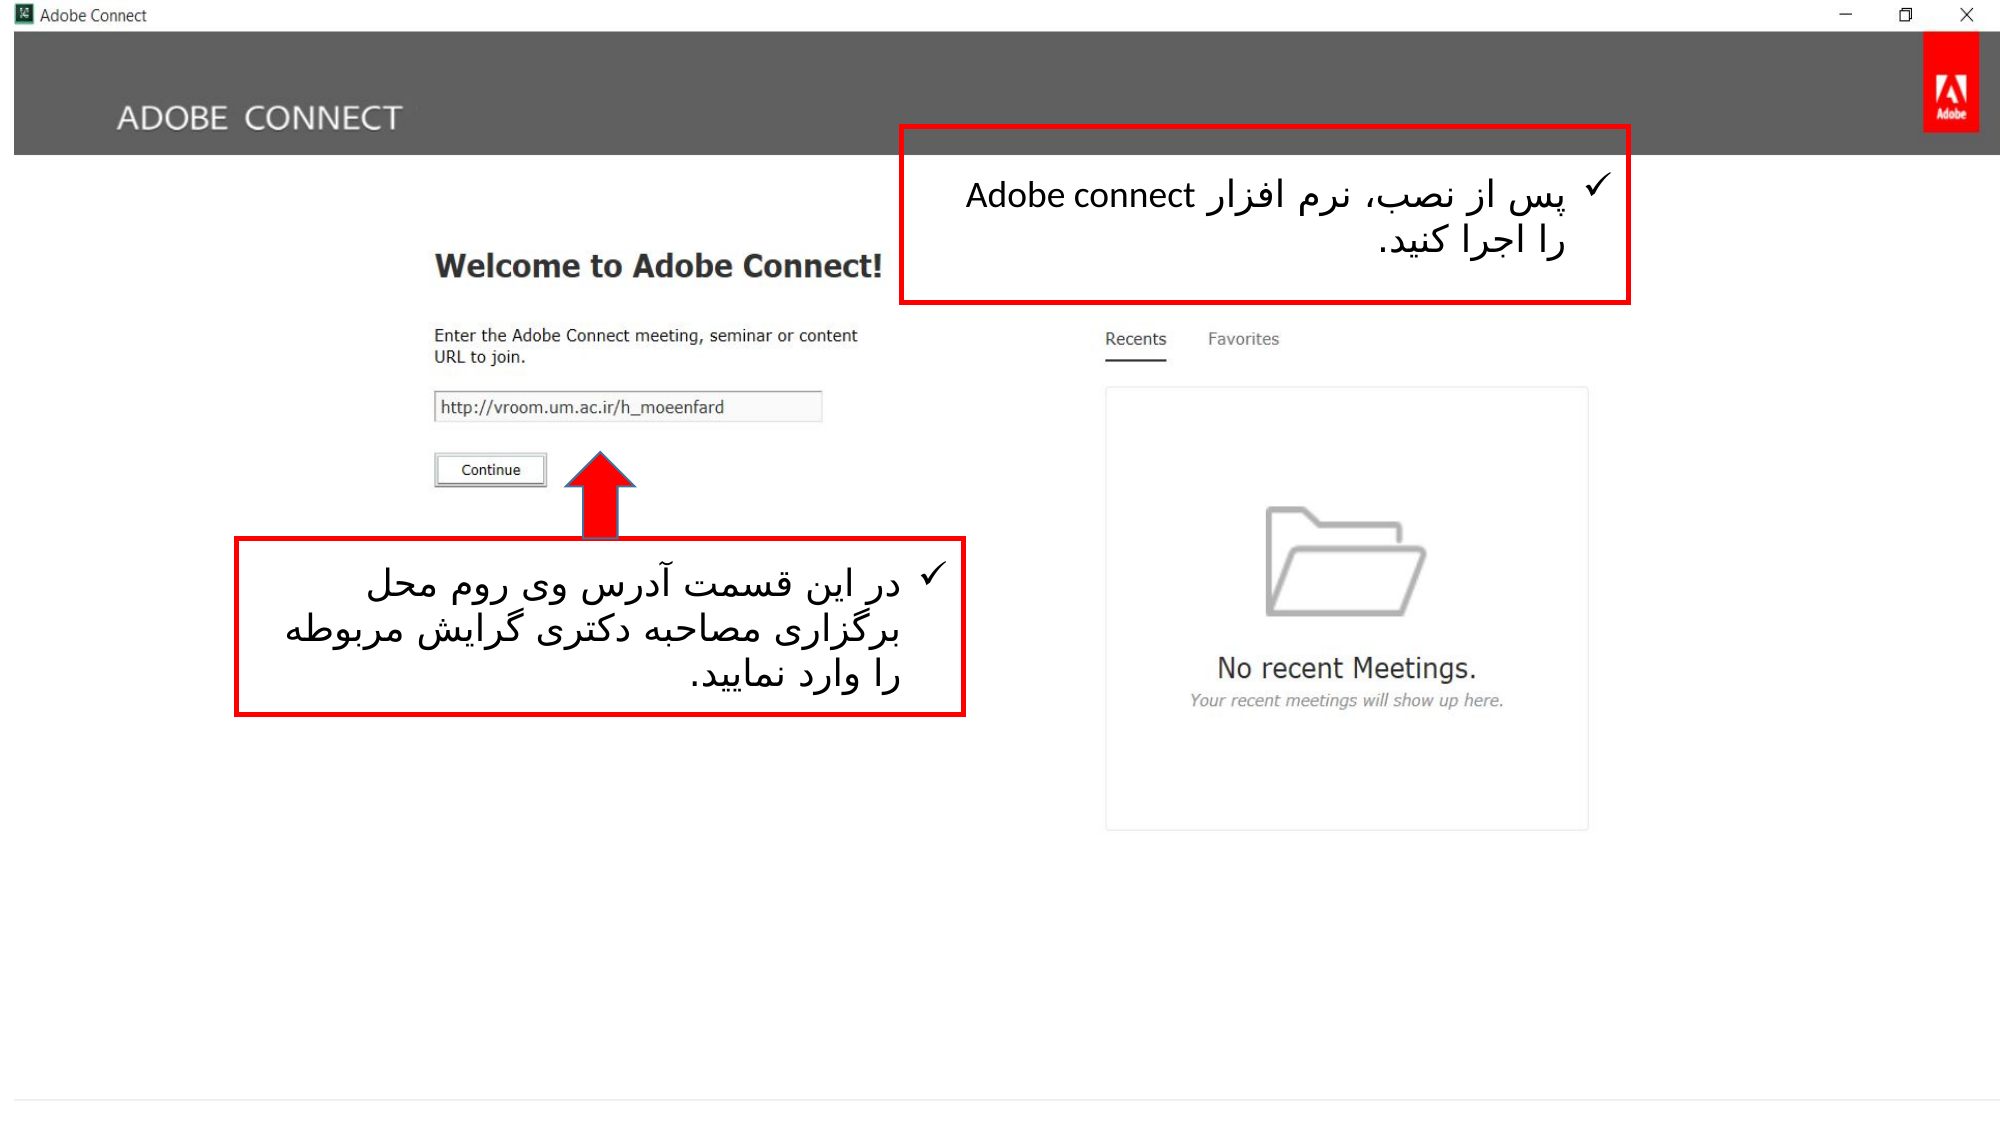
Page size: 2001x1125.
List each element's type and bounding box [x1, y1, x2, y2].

picture [14, 0, 2000, 1115]
text_box [236, 452, 964, 715]
